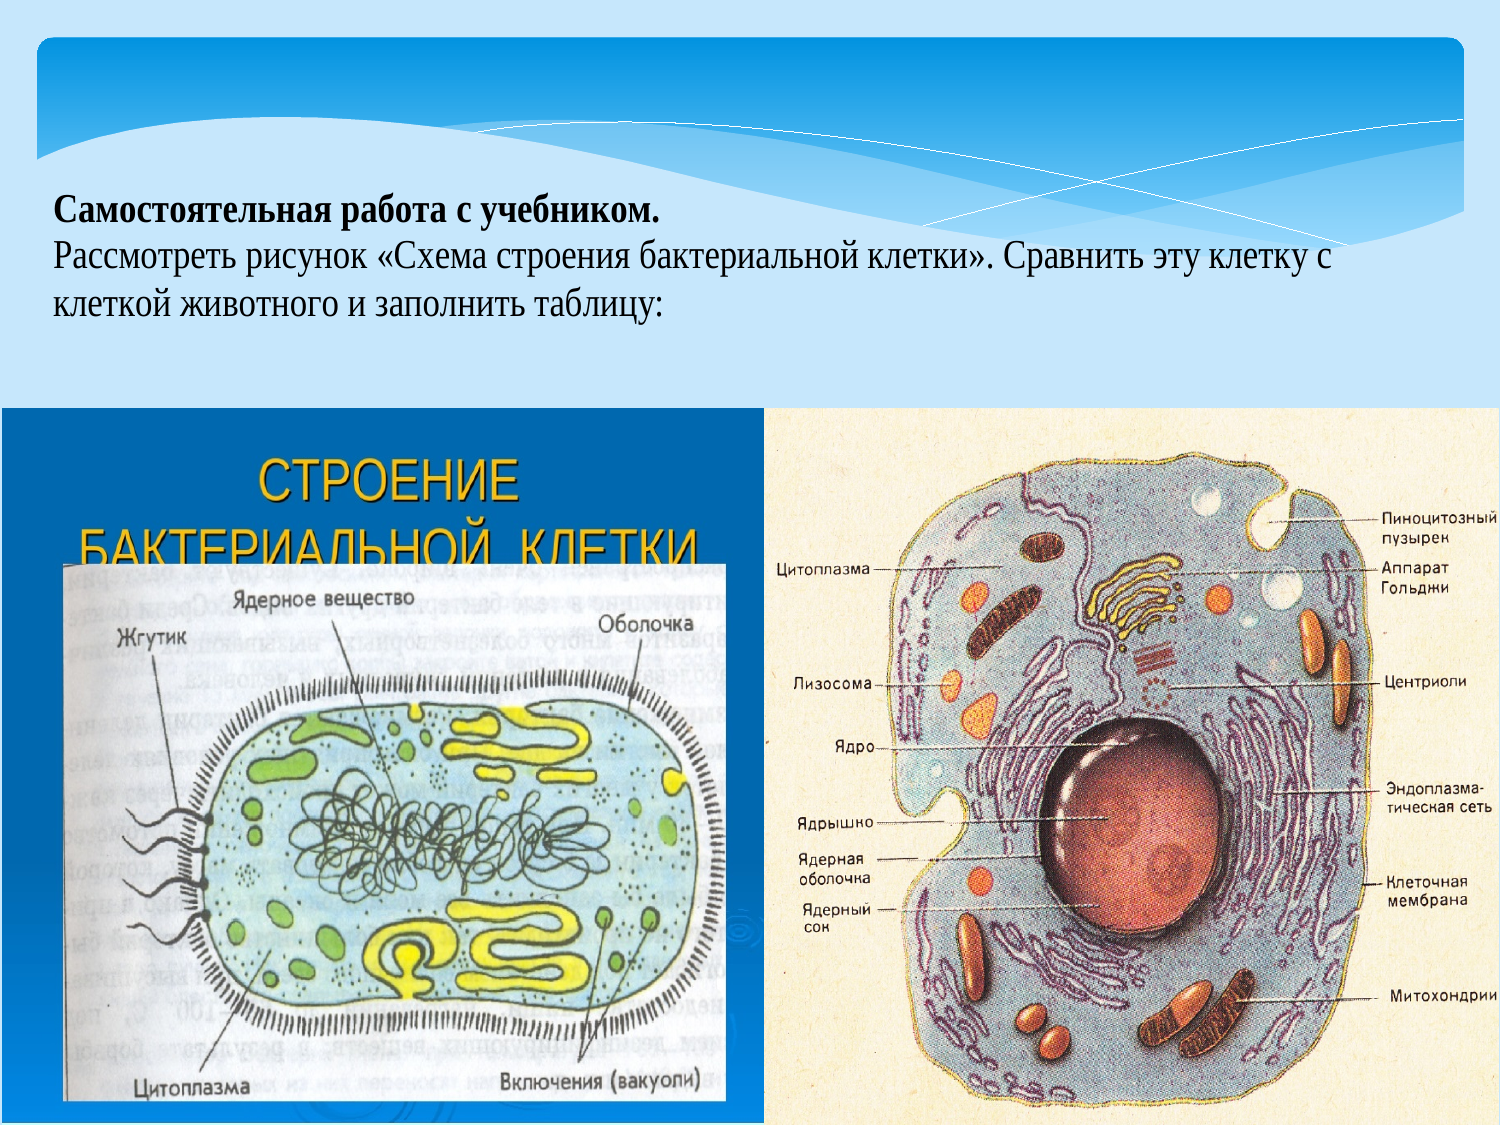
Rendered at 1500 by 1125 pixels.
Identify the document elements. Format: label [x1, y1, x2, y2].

picture [1, 408, 1500, 1125]
picture [52, 184, 1412, 374]
